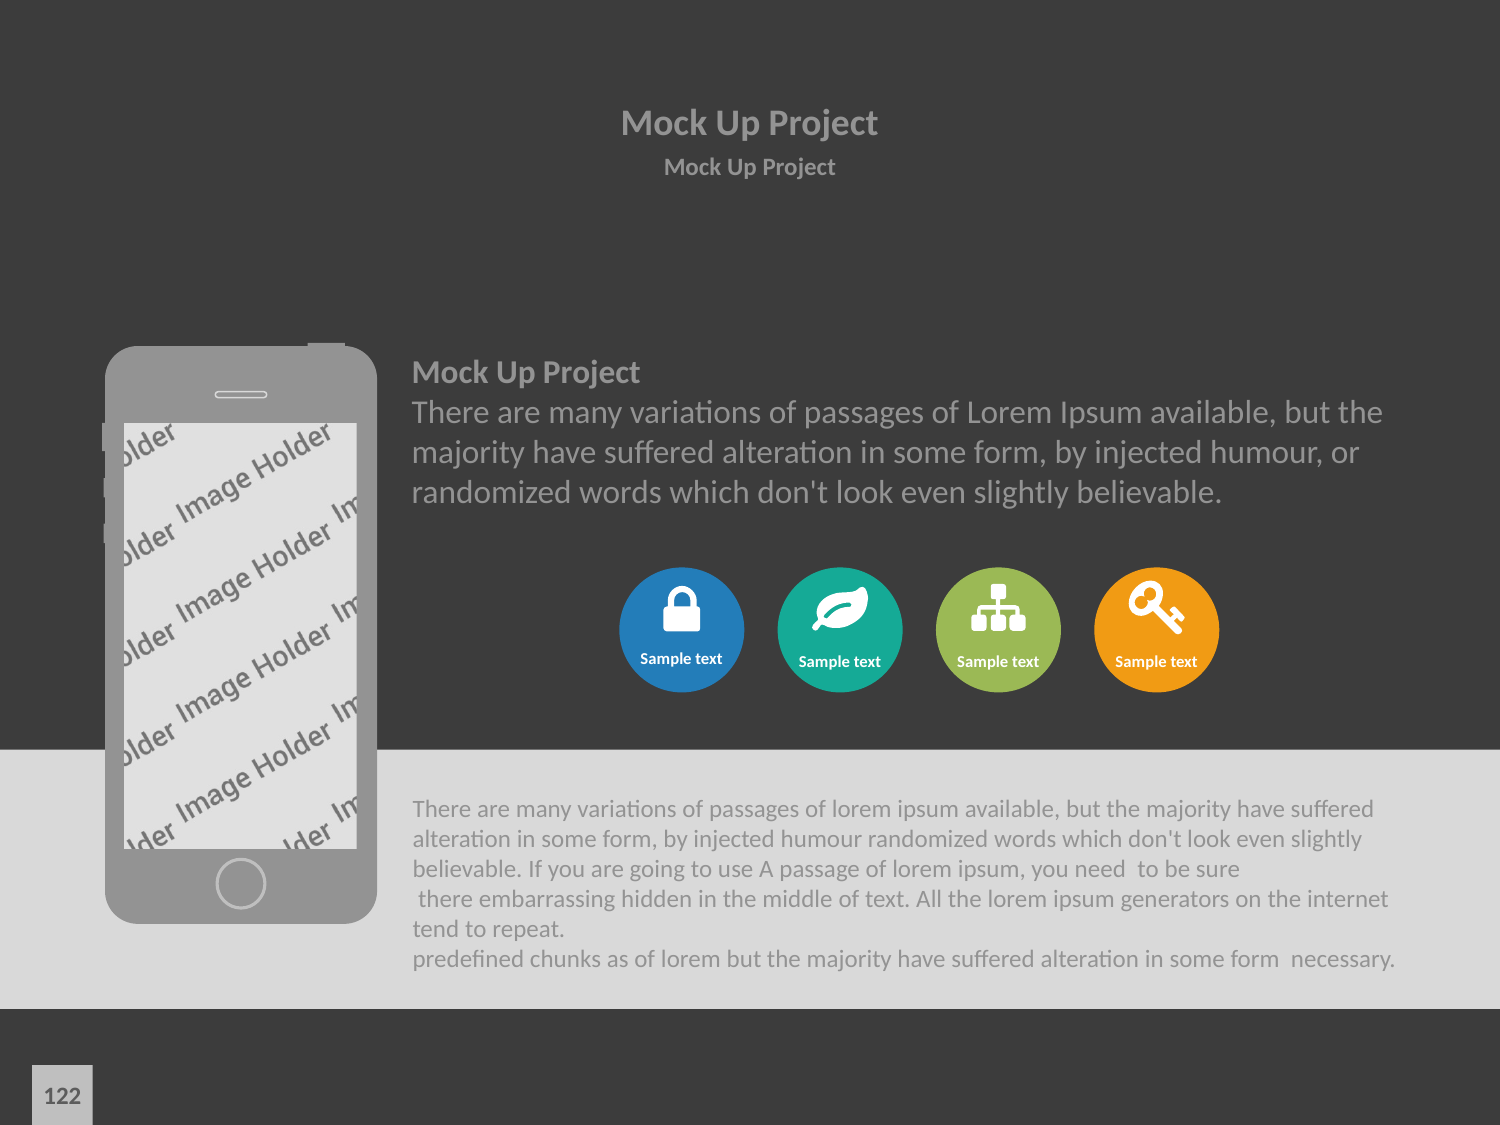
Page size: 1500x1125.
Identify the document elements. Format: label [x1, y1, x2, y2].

text_box [0, 342, 1500, 1011]
picture [123, 423, 357, 849]
text_box [619, 567, 745, 693]
title [287, 91, 1213, 150]
list [412, 149, 1088, 183]
text_box [1094, 567, 1220, 693]
text_box [777, 567, 903, 693]
text_box [935, 567, 1062, 693]
text_box [396, 342, 1410, 563]
